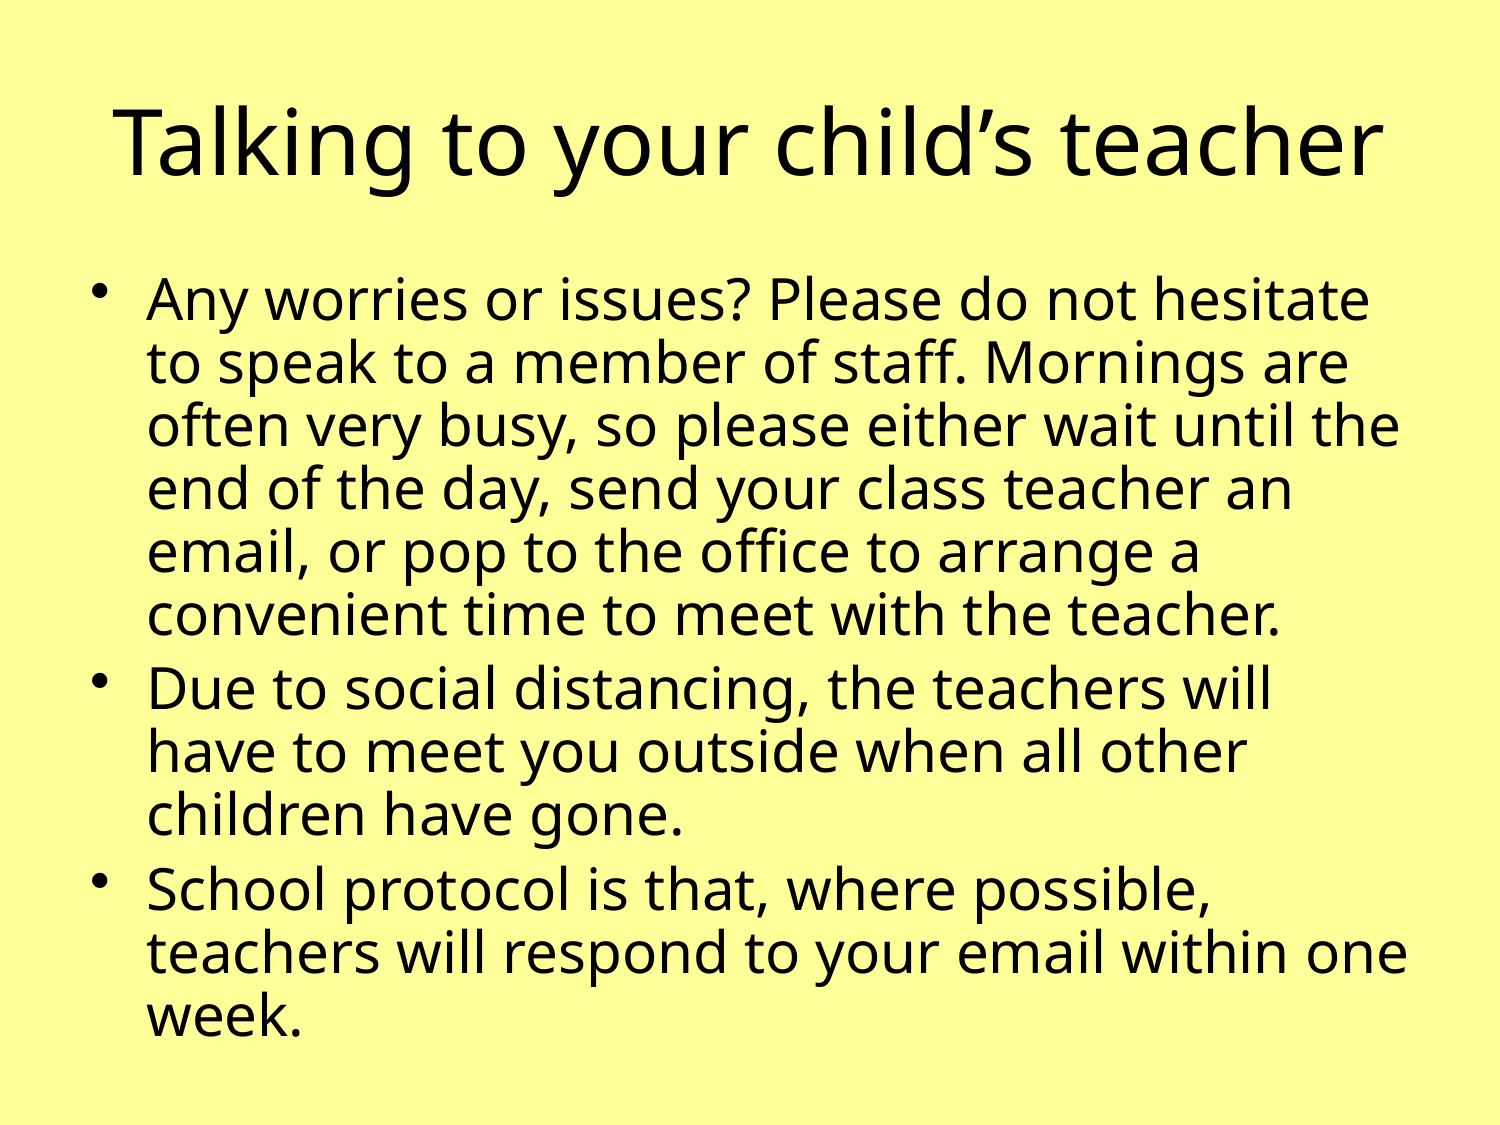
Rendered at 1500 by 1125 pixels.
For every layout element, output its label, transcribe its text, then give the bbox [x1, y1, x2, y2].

title Talking to your child’s teacher [75, 45, 1425, 233]
list Any worries or issues? Please do not hesitate to speak to a member of staff. Mornings are often very busy, so please either wait until the end of the day, send your class teacher an email, or pop to the office to arrange a convenient time to meet with the teacher. Due to social distancing, the teachers will have to meet you outside when all other children have gone. School protocol is that, where possible, teachers will respond to your email within one week. [75, 262, 1425, 1059]
